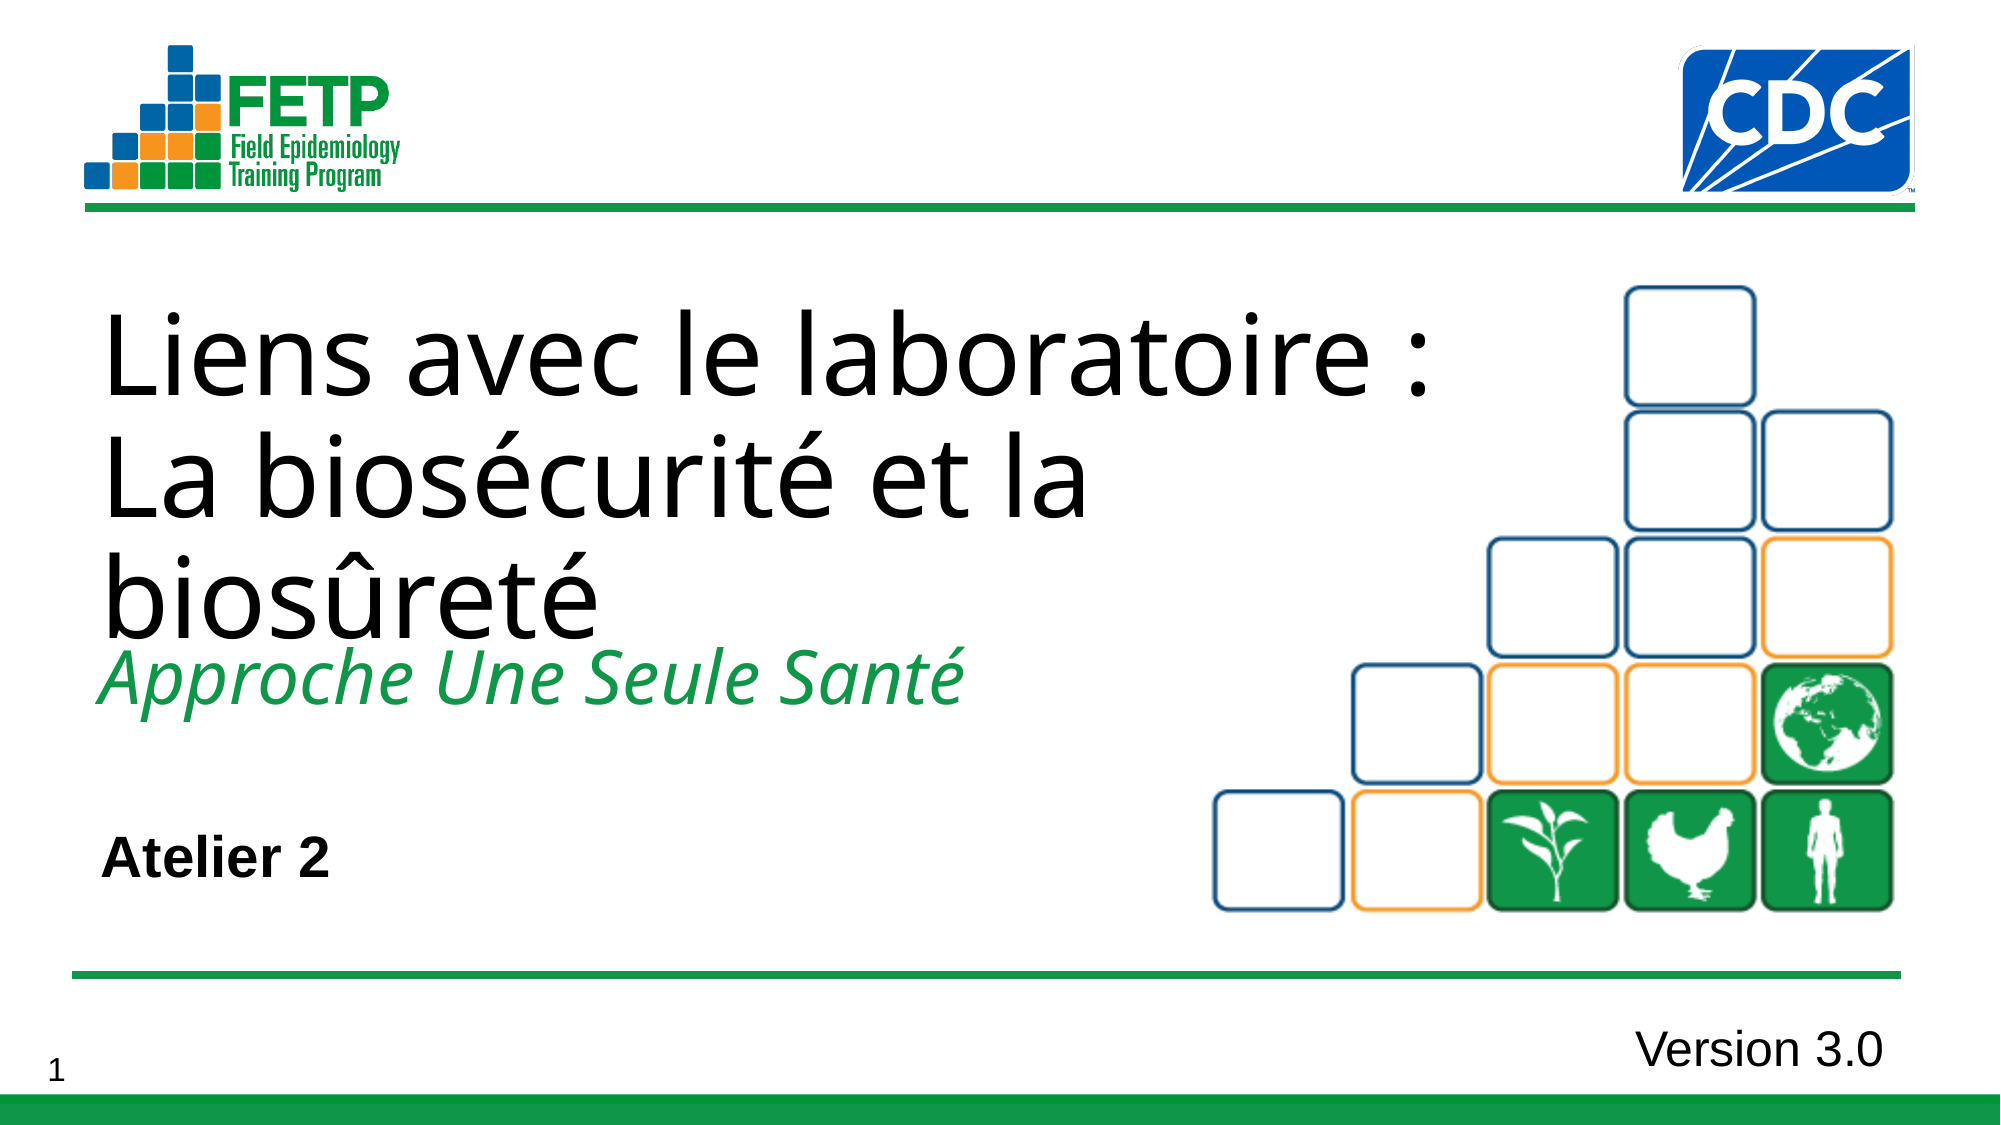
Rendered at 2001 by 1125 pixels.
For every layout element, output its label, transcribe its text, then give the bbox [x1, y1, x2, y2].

list Atelier 2 [85, 812, 574, 898]
picture [84, 45, 400, 192]
list Liens avec le laboratoire : La biosécurité et la biosûreté [85, 291, 1597, 556]
picture [1678, 45, 1915, 196]
picture [1186, 254, 1915, 928]
